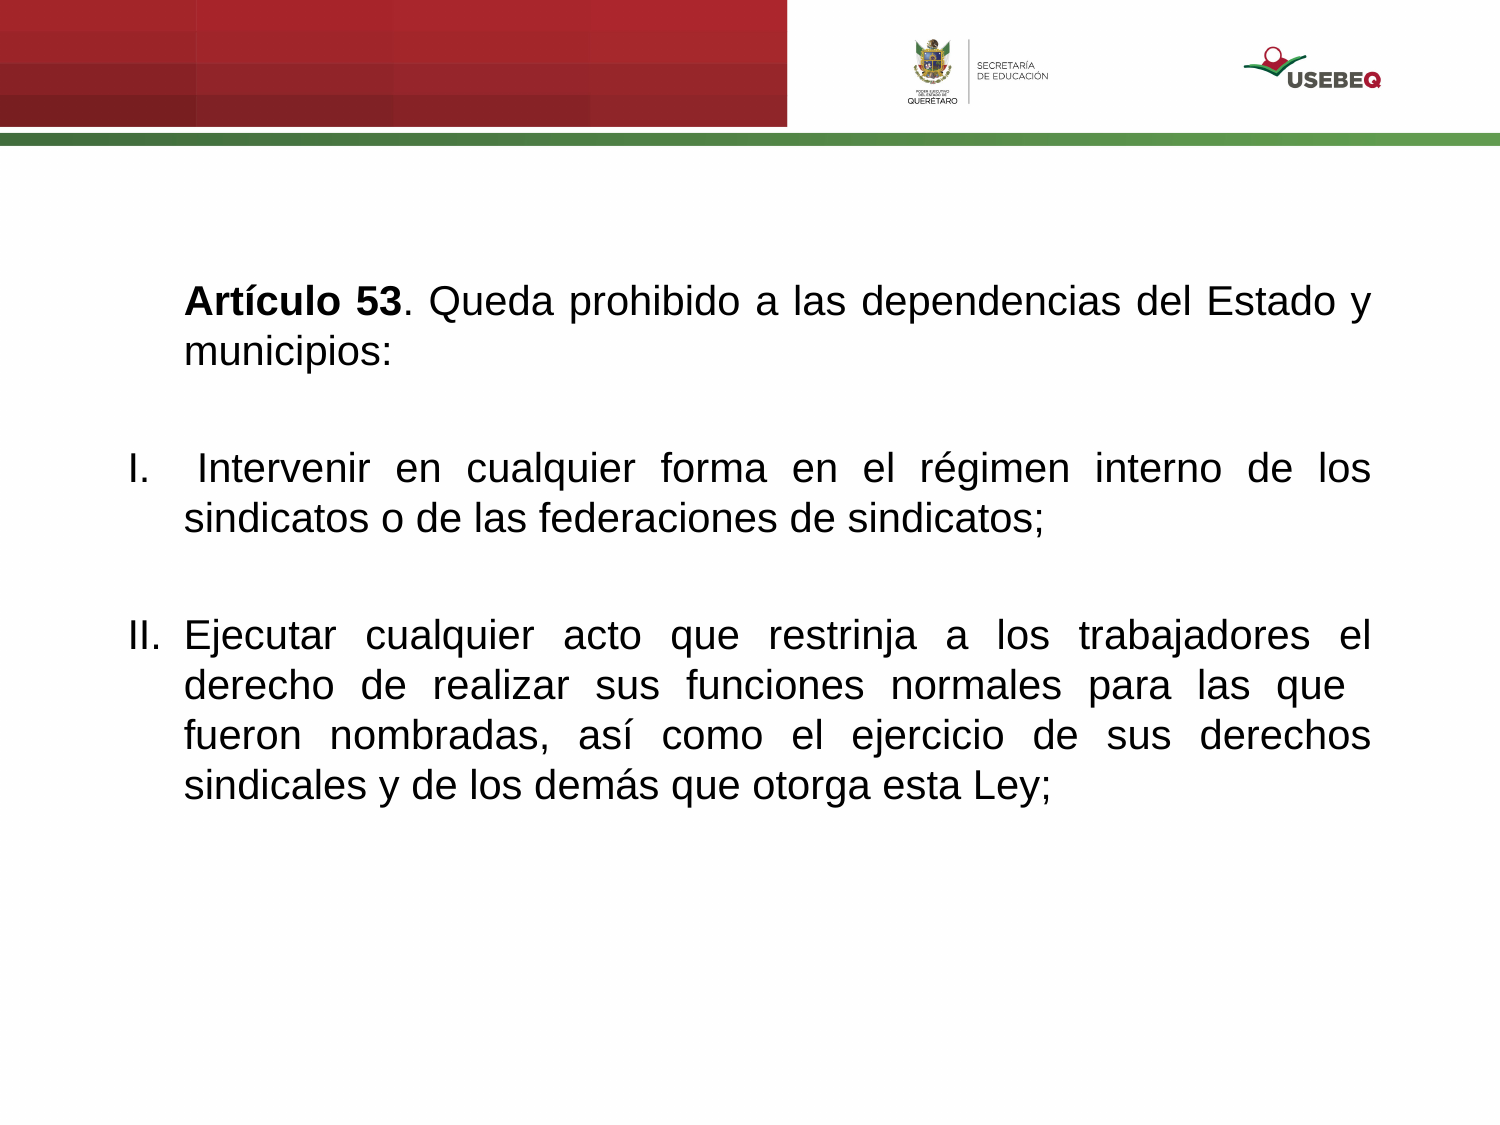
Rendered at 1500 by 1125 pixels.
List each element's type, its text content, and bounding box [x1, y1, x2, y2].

picture [0, 0, 1500, 1125]
list Artículo 53. Queda prohibido a las dependencias del Estado y municipios: I. Intervenir en cualquier forma en el régimen interno de los sindicatos o de las federaciones de sindicatos; II. Ejecutar cualquier acto que restrinja a los trabajadores el derecho de realizar sus funciones normales para las que fueron nombradas, así como el ejercicio de sus derechos sindicales y de los demás que otorga esta Ley; [112, 208, 1388, 1063]
